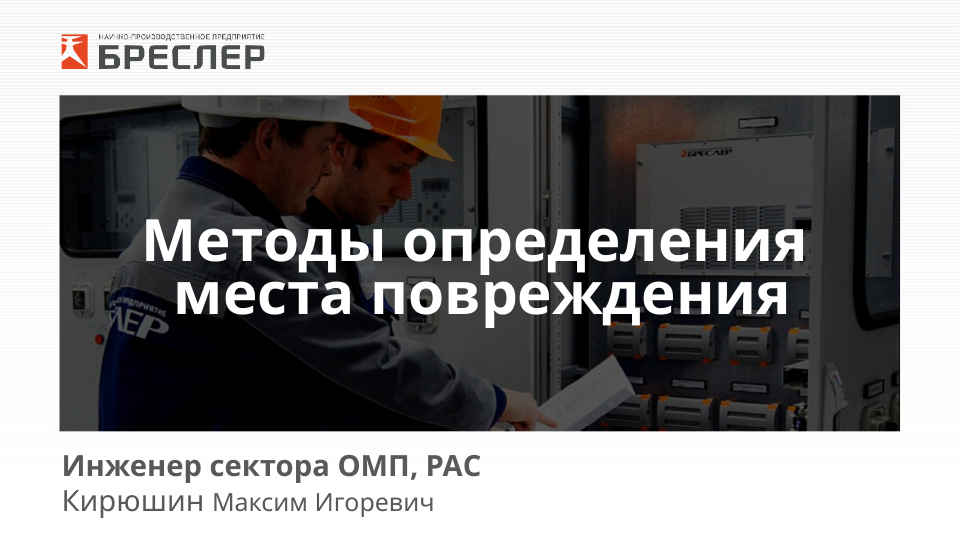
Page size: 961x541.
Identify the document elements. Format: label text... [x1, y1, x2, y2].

text_box [99, 34, 265, 69]
text_box [0, 0, 960, 541]
text_box Методы определения места повреждения [117, 219, 846, 327]
text_box [61, 34, 88, 69]
text_box Инженер сектора ОМП, РАС Кирюшин Максим Игоревич [61, 447, 823, 518]
